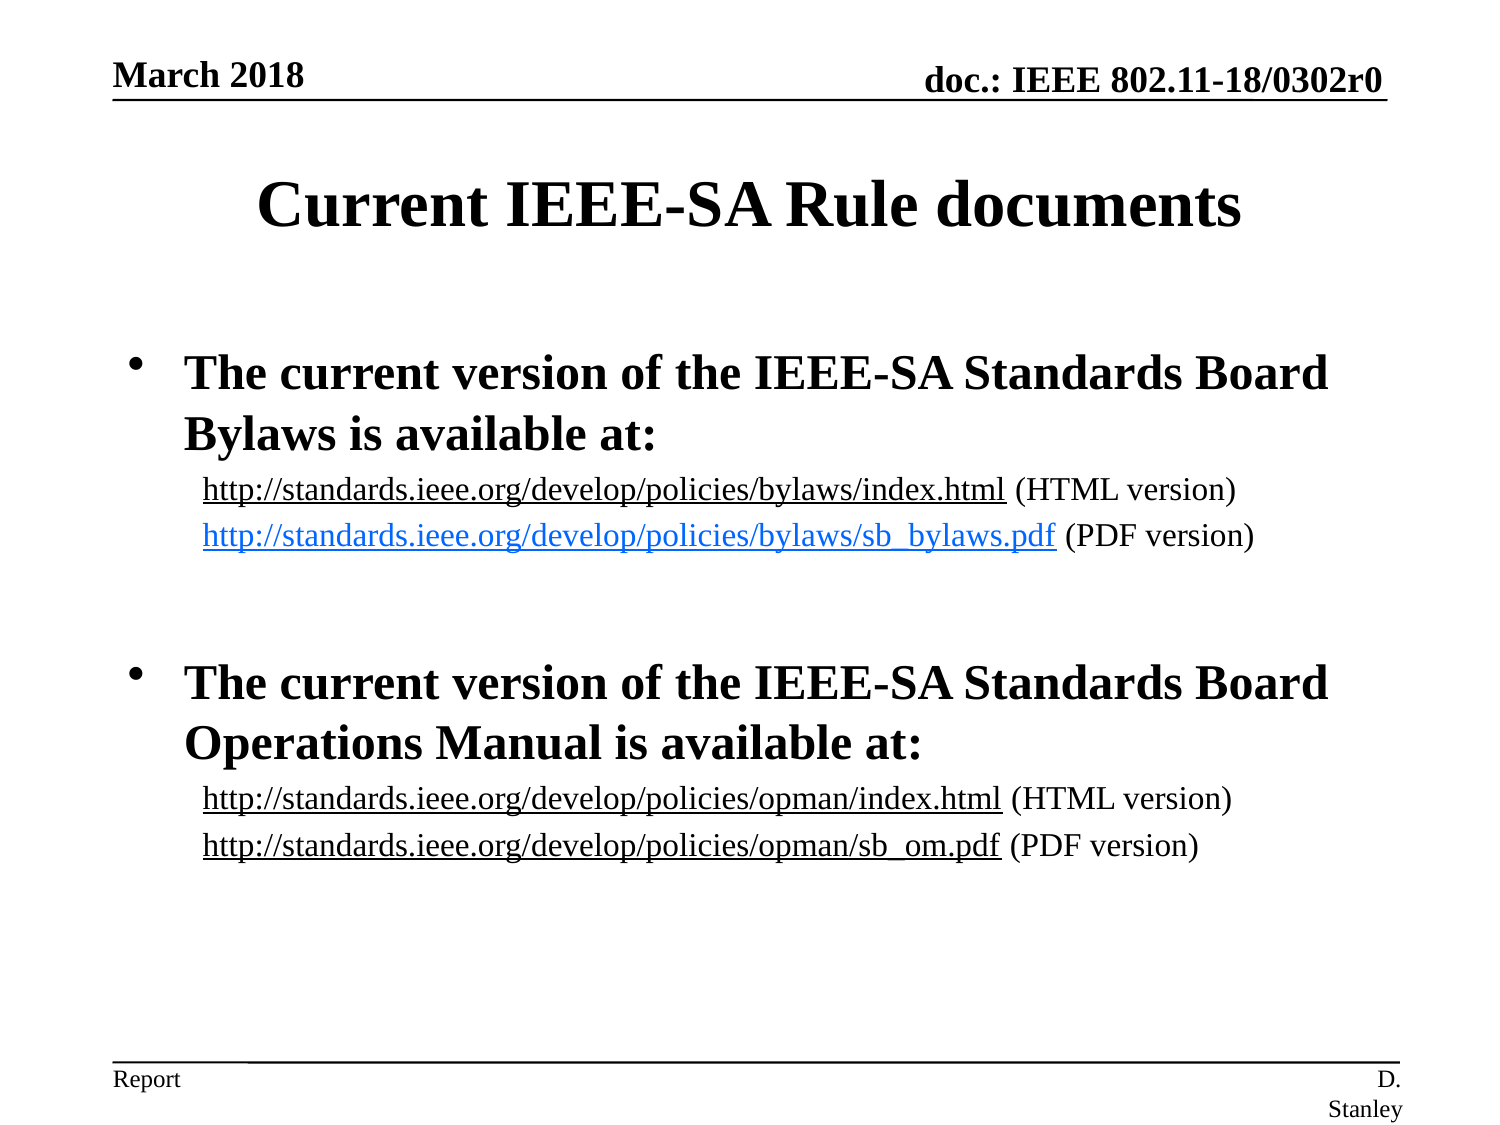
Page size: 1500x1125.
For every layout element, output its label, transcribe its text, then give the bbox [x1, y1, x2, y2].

title Current IEEE-SA Rule documents [112, 112, 1388, 262]
list The current version of the IEEE-SA Standards Board Bylaws is available at: http://standards.ieee.org/develop/policies/bylaws/index.html (HTML version) http://standards.ieee.org/develop/policies/bylaws/sb_bylaws.pdf (PDF version) The current version of the IEEE-SA Standards Board Operations Manual is available at: http://standards.ieee.org/develop/policies/opman/index.html (HTML version) http://standards.ieee.org/develop/policies/opman/sb_om.pdf (PDF version) [112, 262, 1388, 1051]
footer D. Stanley, HP Enterprise [1324, 1061, 1402, 1093]
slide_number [112, 49, 401, 96]
